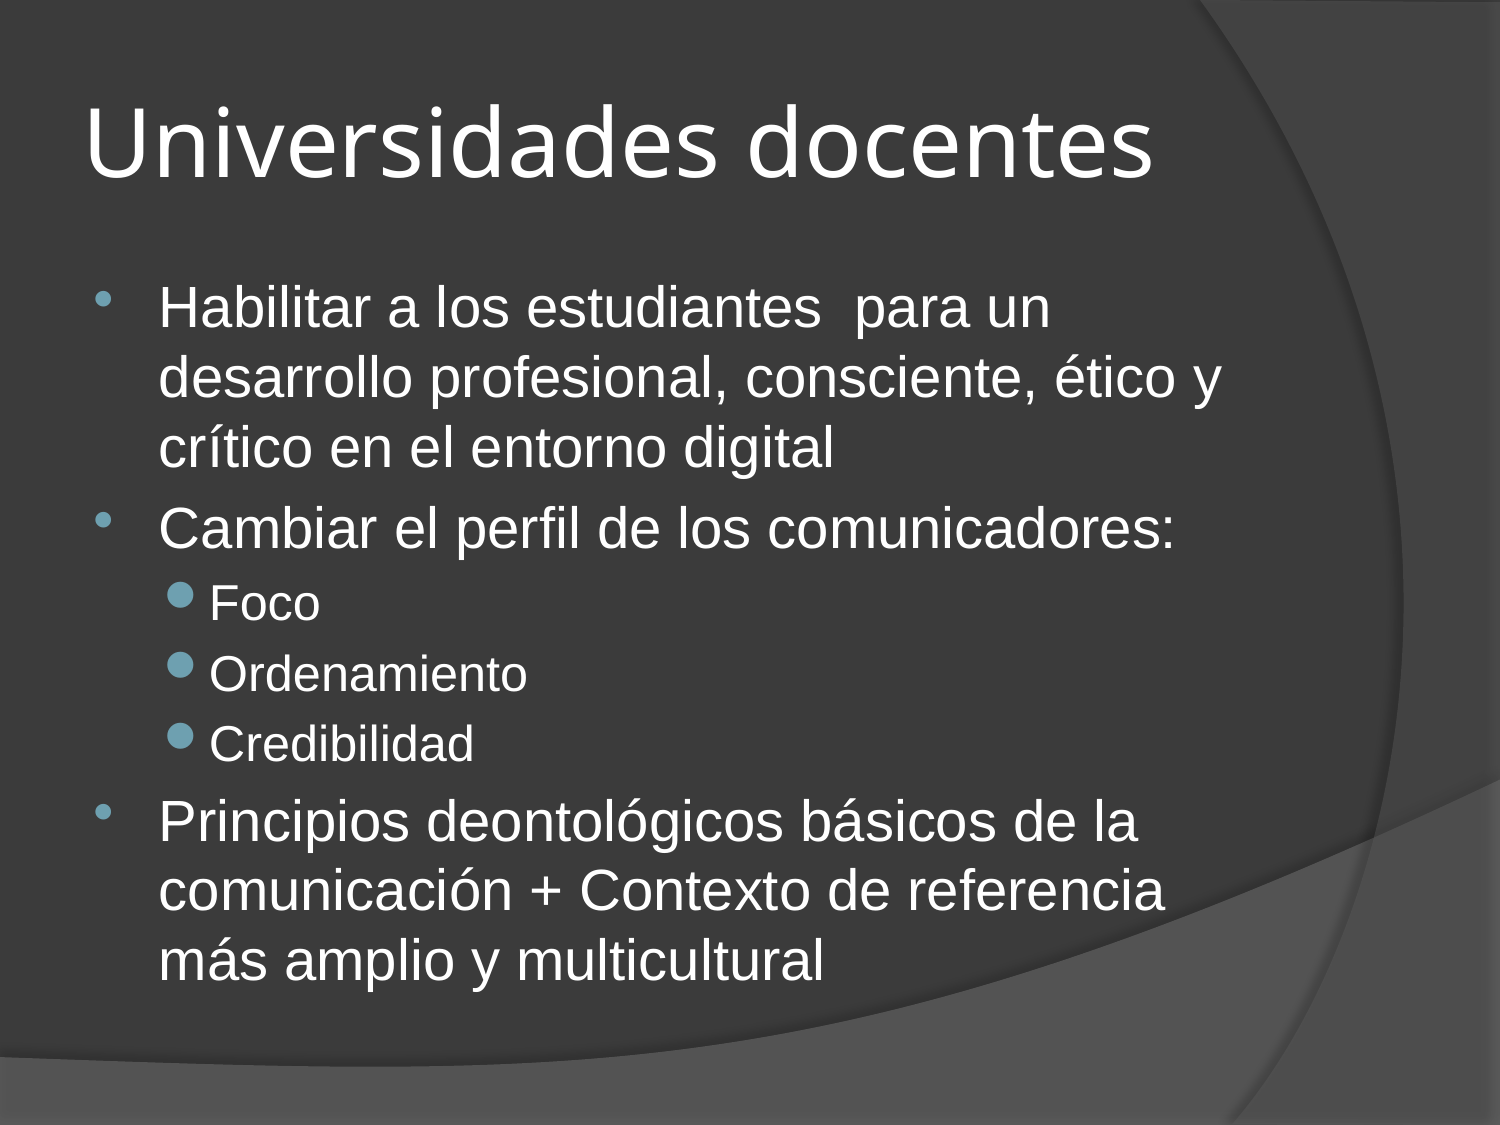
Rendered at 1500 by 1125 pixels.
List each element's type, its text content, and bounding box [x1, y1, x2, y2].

list Habilitar a los estudiantes para un desarrollo profesional, consciente, ético y crítico en el entorno digital Cambiar el perfil de los comunicadores: Foco Ordenamiento Credibilidad Principios deontológicos básicos de la comunicación + Contexto de referencia más amplio y multicultural [75, 262, 1300, 1005]
title Universidades docentes [75, 45, 1300, 233]
